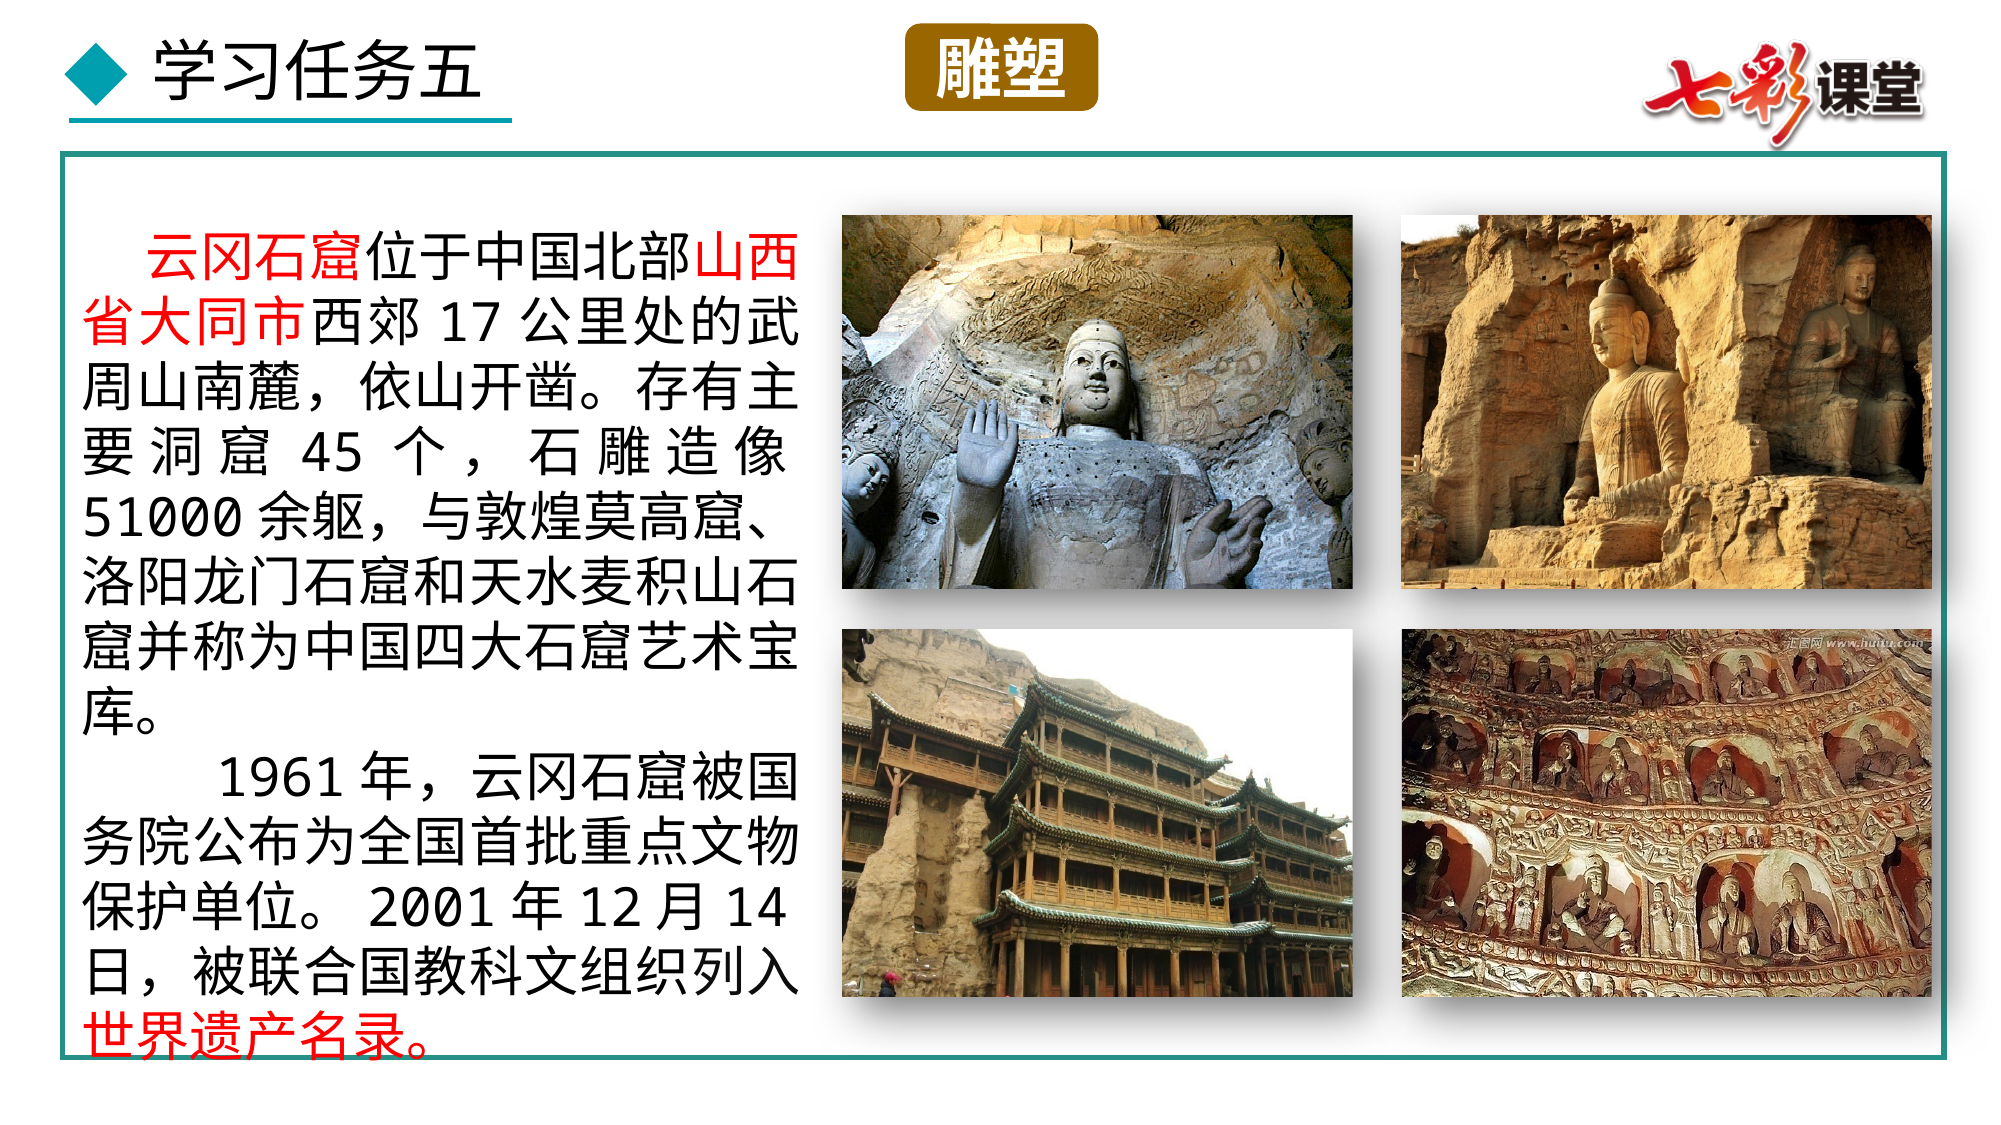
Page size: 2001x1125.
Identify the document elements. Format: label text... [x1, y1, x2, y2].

text_box 云冈石窟位于中国北部山西省大同市西郊17公里处的武周山南麓，依山开凿。存有主要洞窟45个，石雕造像51000余躯，与敦煌莫高窟、洛阳龙门石窟和天水麦积山石窟并称为中国四大石窟艺术宝库。 1961年，云冈石窟被国务院公布为全国首批重点文物保护单位。2001年12月14日，被联合国教科文组织列入世界遗产名录。 [66, 215, 816, 1075]
picture [1401, 214, 1933, 589]
picture [1638, 35, 1932, 151]
picture [841, 629, 1354, 997]
text_box 雕塑 [905, 23, 1099, 111]
picture [1401, 629, 1933, 997]
picture [841, 214, 1354, 589]
